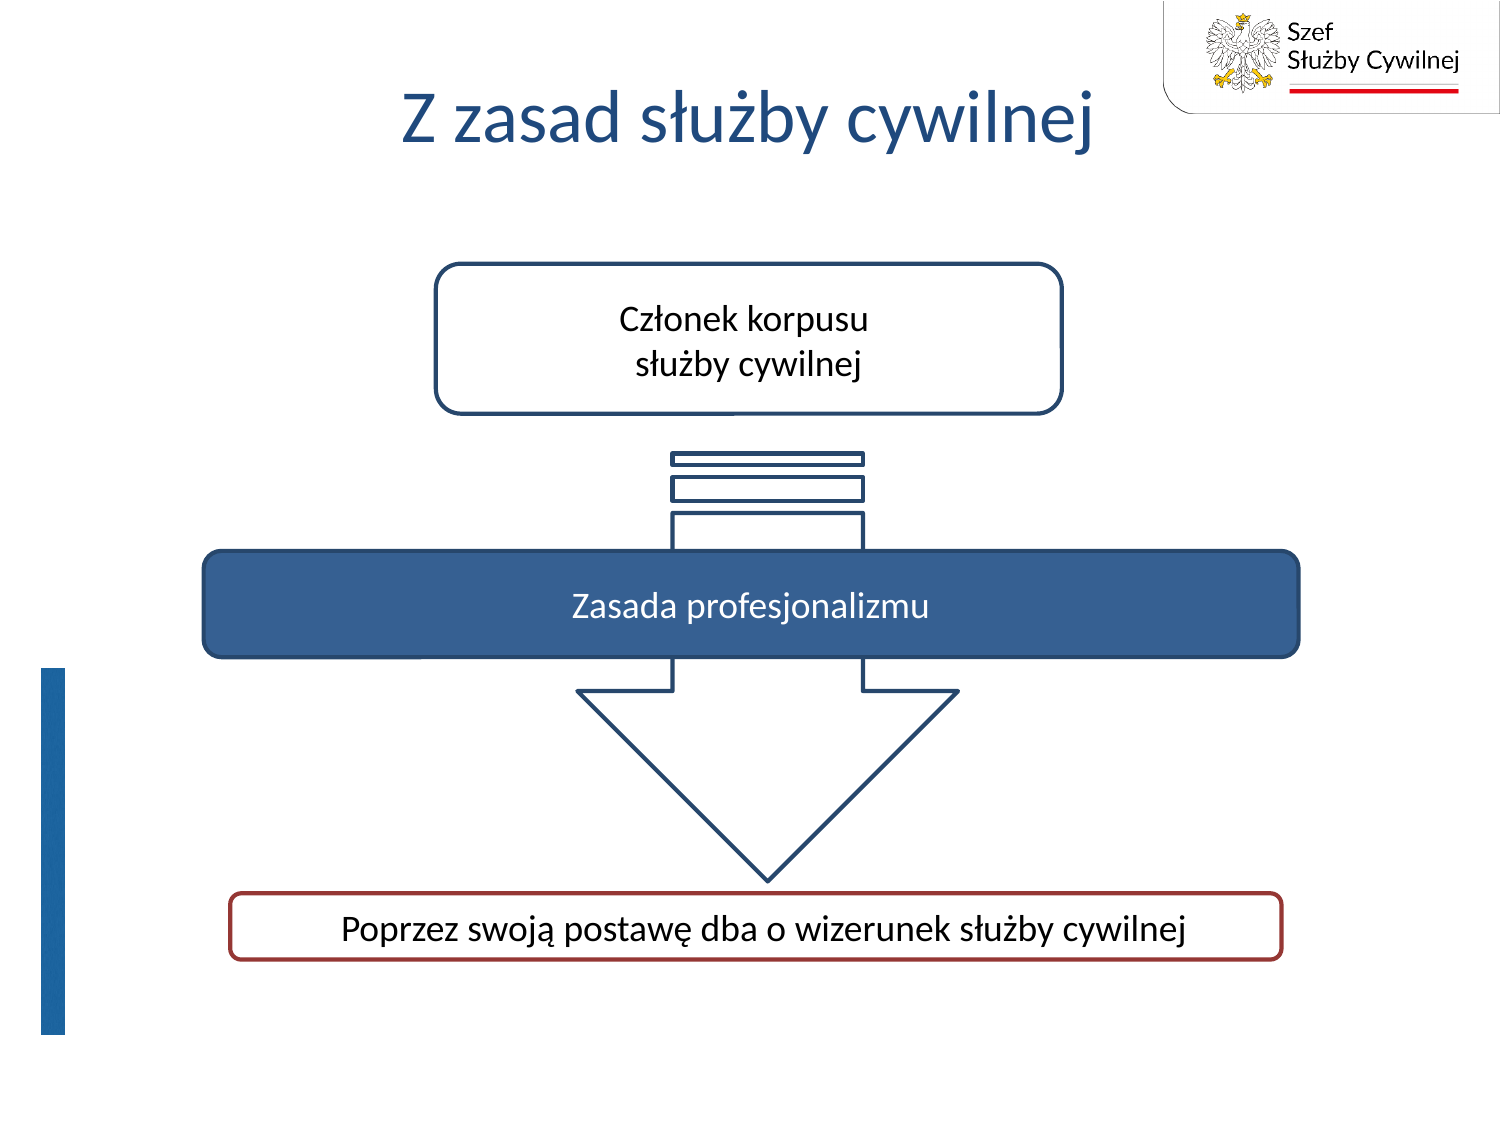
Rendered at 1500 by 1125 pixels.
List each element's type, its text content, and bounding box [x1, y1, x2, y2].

picture [41, 668, 65, 1035]
text_box Poprzez swoją postawę dba o wizerunek służby cywilnej [228, 891, 1284, 962]
text_box Zasada profesjonalizmu [201, 548, 1301, 660]
text_box [575, 660, 960, 884]
text_box [670, 451, 865, 467]
picture [1163, 0, 1500, 114]
text_box Członek korpusu służby cywilnej [433, 261, 1064, 416]
text_box [670, 475, 865, 503]
text_box [670, 510, 866, 548]
title Z zasad służby cywilnej [98, 60, 1400, 185]
